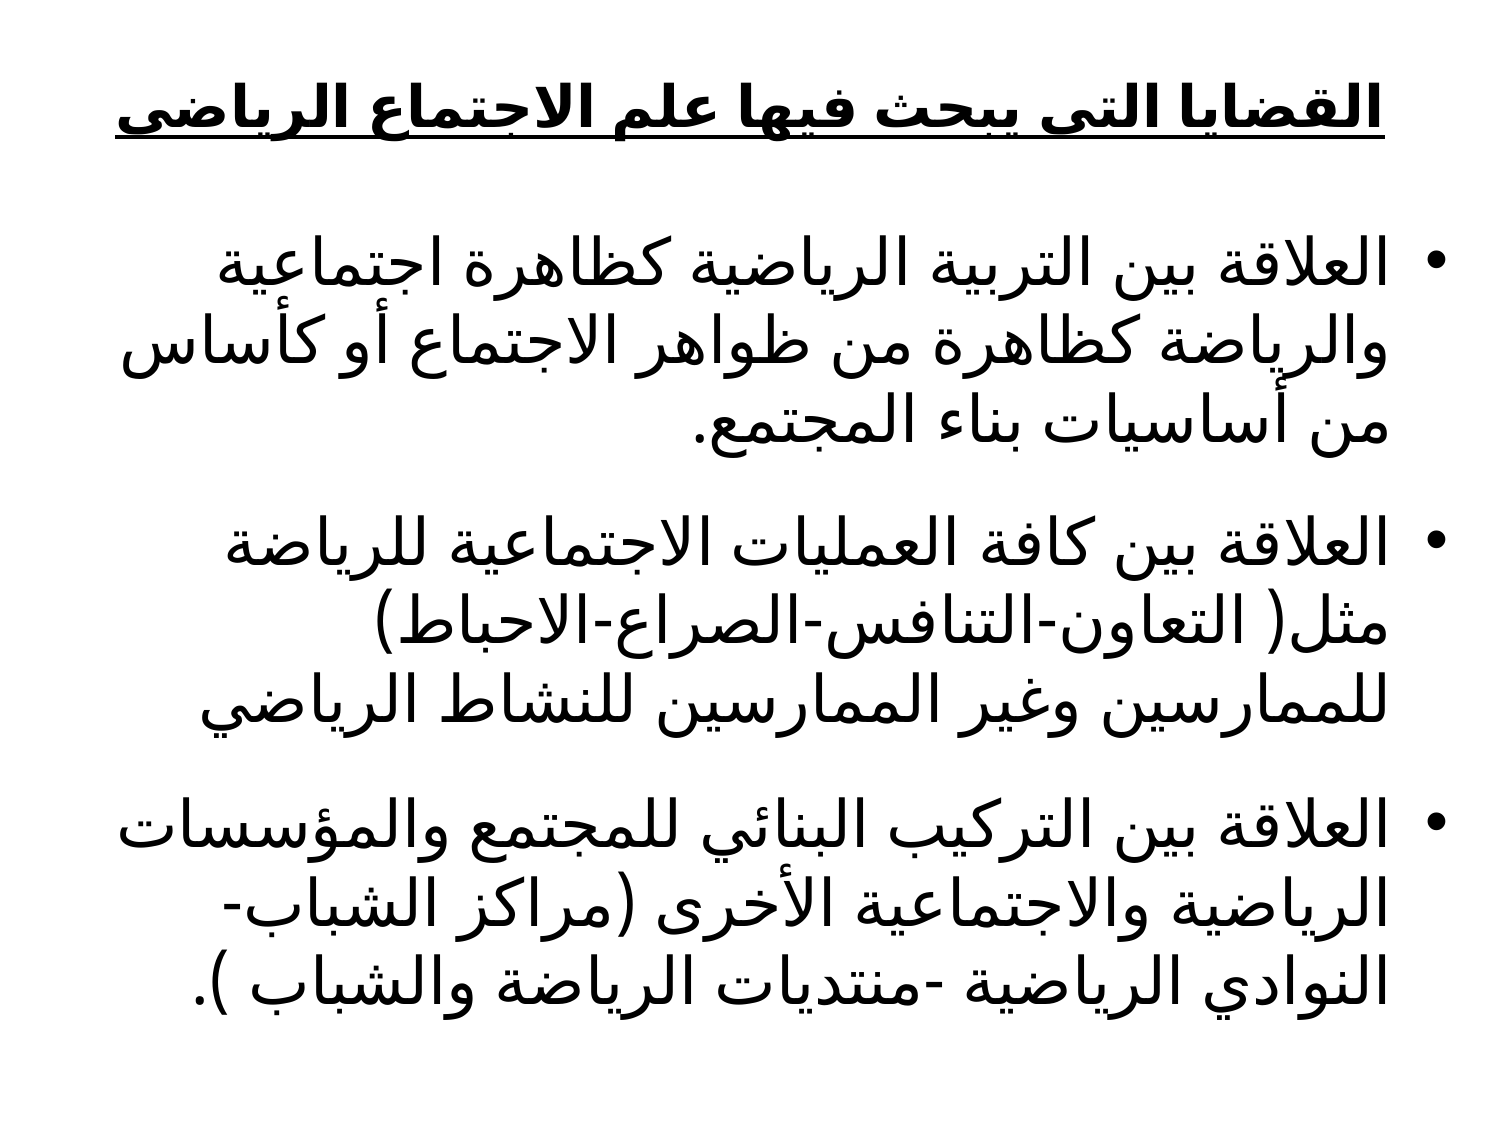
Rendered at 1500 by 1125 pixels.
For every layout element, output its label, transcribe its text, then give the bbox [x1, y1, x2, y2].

title القضايا التى يبحث فيها علم الاجتماع الرياضى [75, 45, 1425, 233]
list العلاقة بين التربية الرياضية كظاهرة اجتماعية والرياضة كظاهرة من ظواهر الاجتماع أو كأساس من أساسيات بناء المجتمع. العلاقة بين كافة العمليات الاجتماعية للرياضة مثل( التعاون-التنافس-الصراع-الاحباط) للممارسين وغير الممارسين للنشاط الرياضي العلاقة بين التركيب البنائي للمجتمع والمؤسسات الرياضية والاجتماعية الأخرى (مراكز الشباب-النوادي الرياضية -منتديات الرياضة والشباب ). [87, 212, 1463, 1088]
